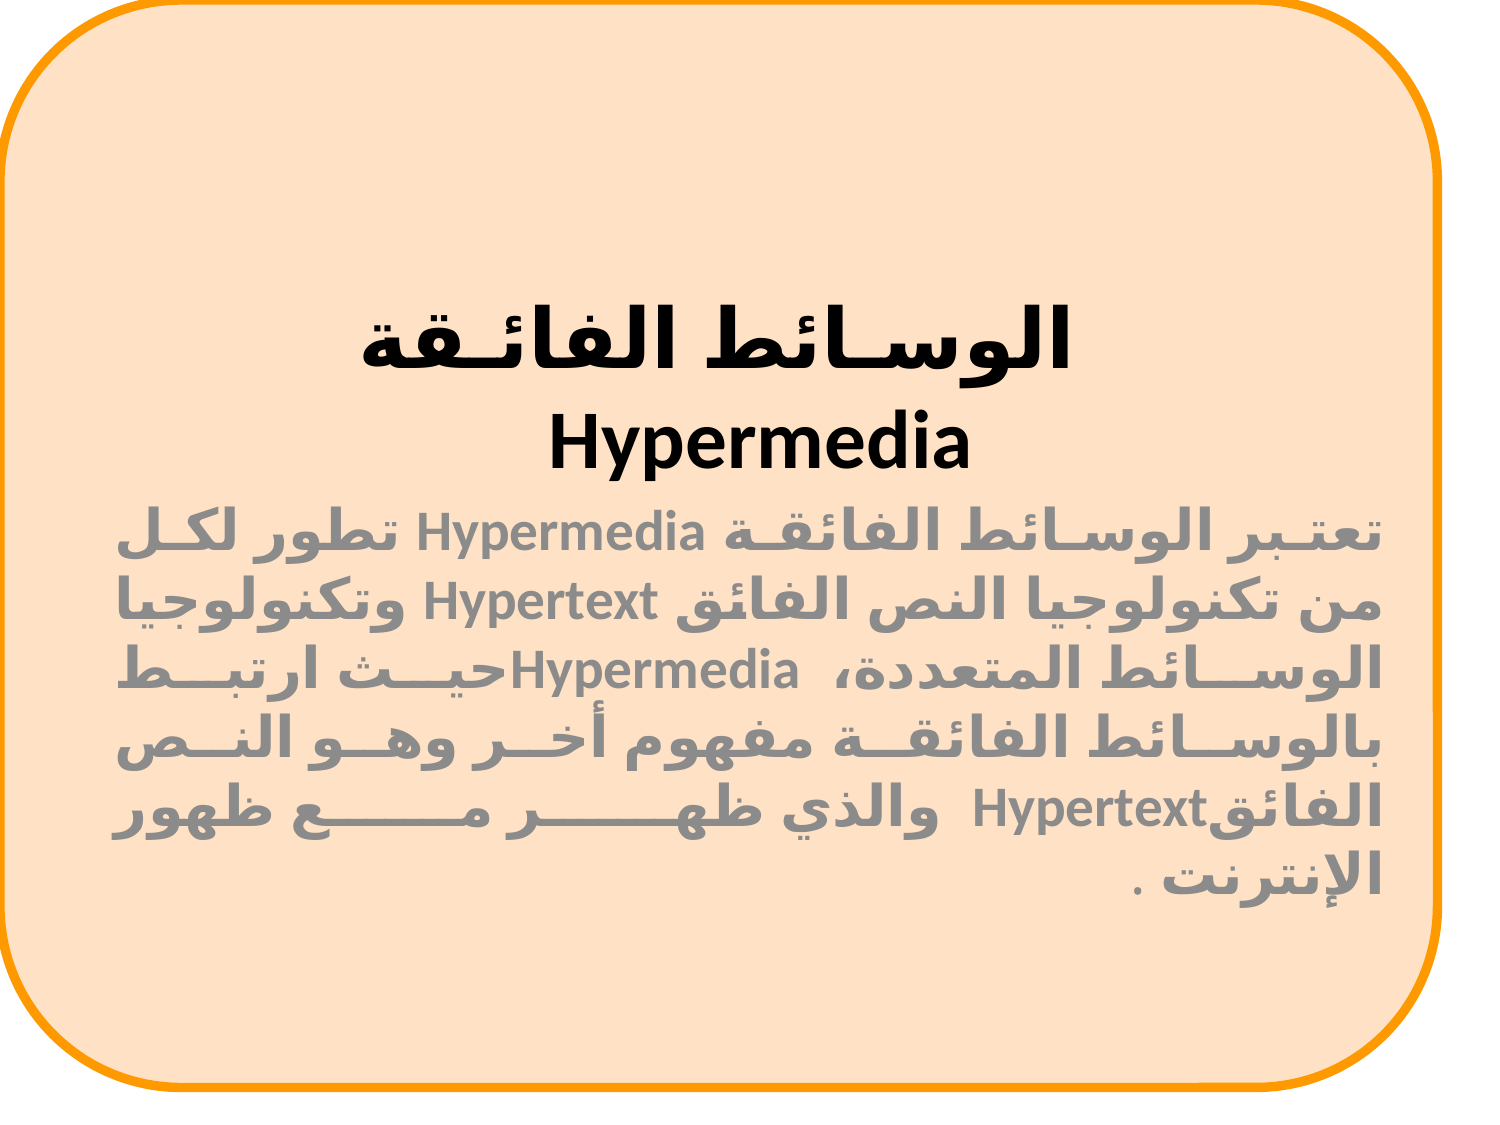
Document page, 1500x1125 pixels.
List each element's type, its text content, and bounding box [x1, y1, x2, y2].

text_box [0, 0, 1438, 1088]
subtitle تعتبر الوسائط الفائقة Hypermedia تطور لكل من تكنولوجيا النص الفائق Hypertext وتكنولوجيا الوسائط المتعددة، Hypermediaحيث ارتبط بالوسائط الفائقة مفهوم أخر وهو النص الفائقHypertext والذي ظهر مع ظهور الإنترنت . [99, 450, 1400, 950]
title الوسـائط الفائـقة Hypermedia [112, 302, 1388, 450]
